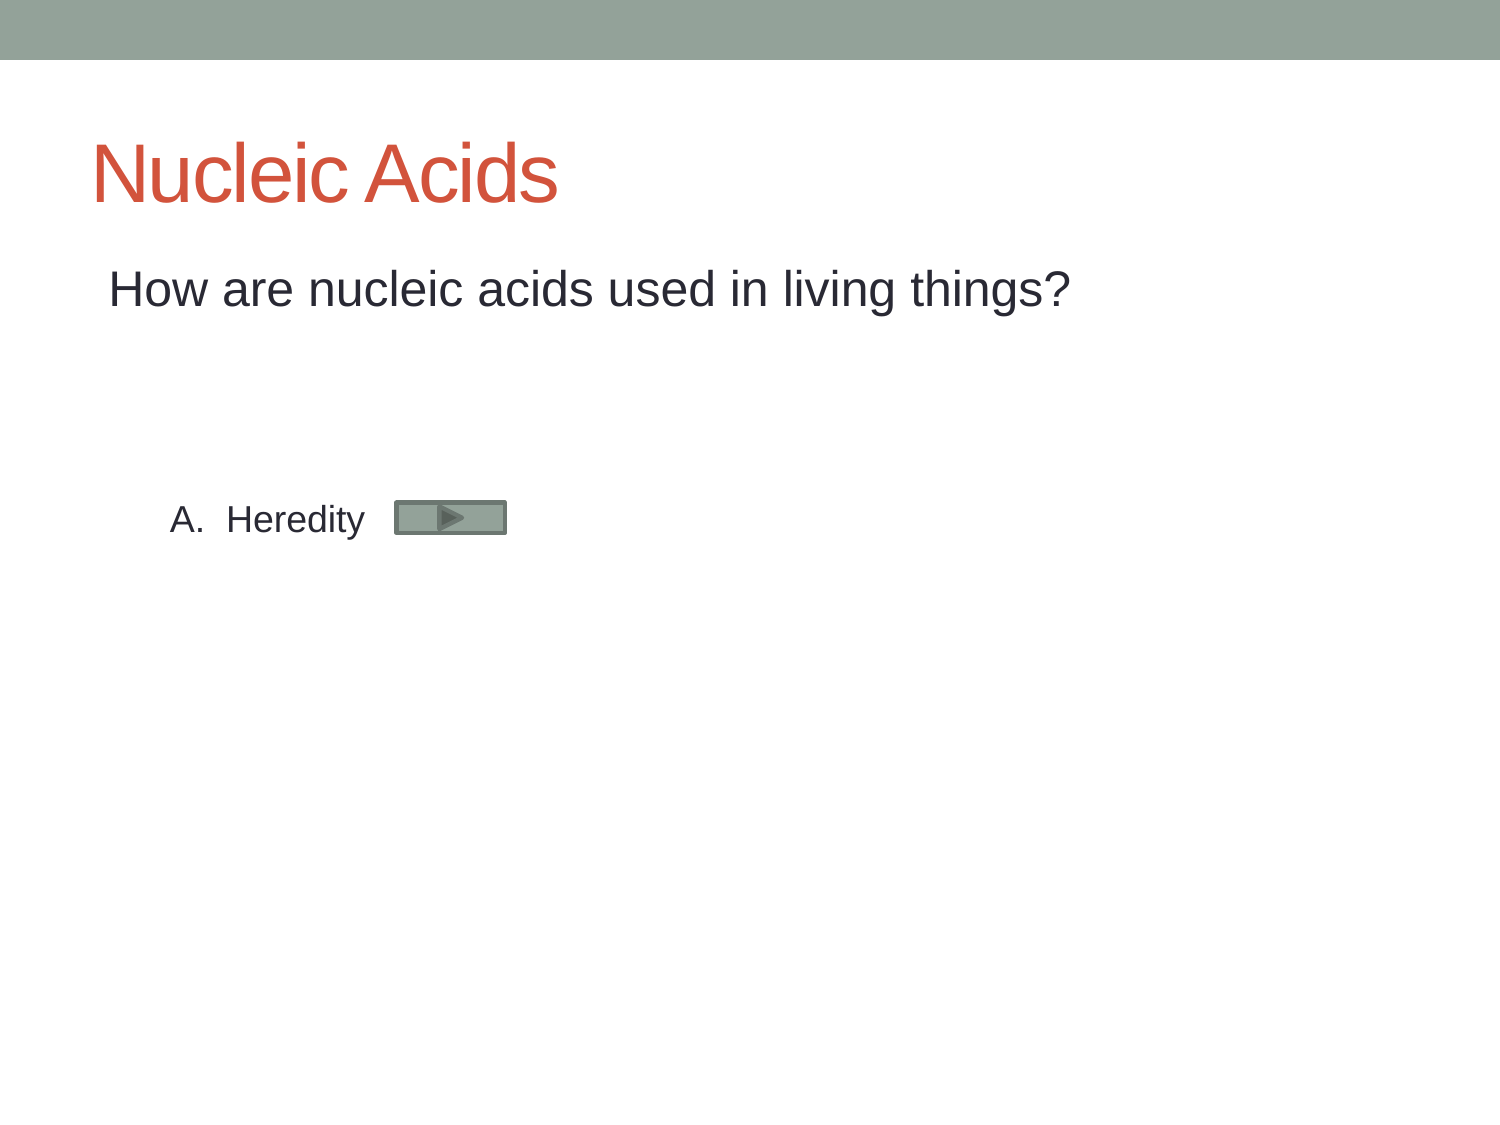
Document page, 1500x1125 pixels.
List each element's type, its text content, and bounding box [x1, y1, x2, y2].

text_box A. Heredity [155, 487, 381, 548]
text_box How are nucleic acids used in living things? [93, 248, 1087, 324]
text_box [394, 500, 507, 535]
title Nucleic Acids [75, 87, 1425, 250]
